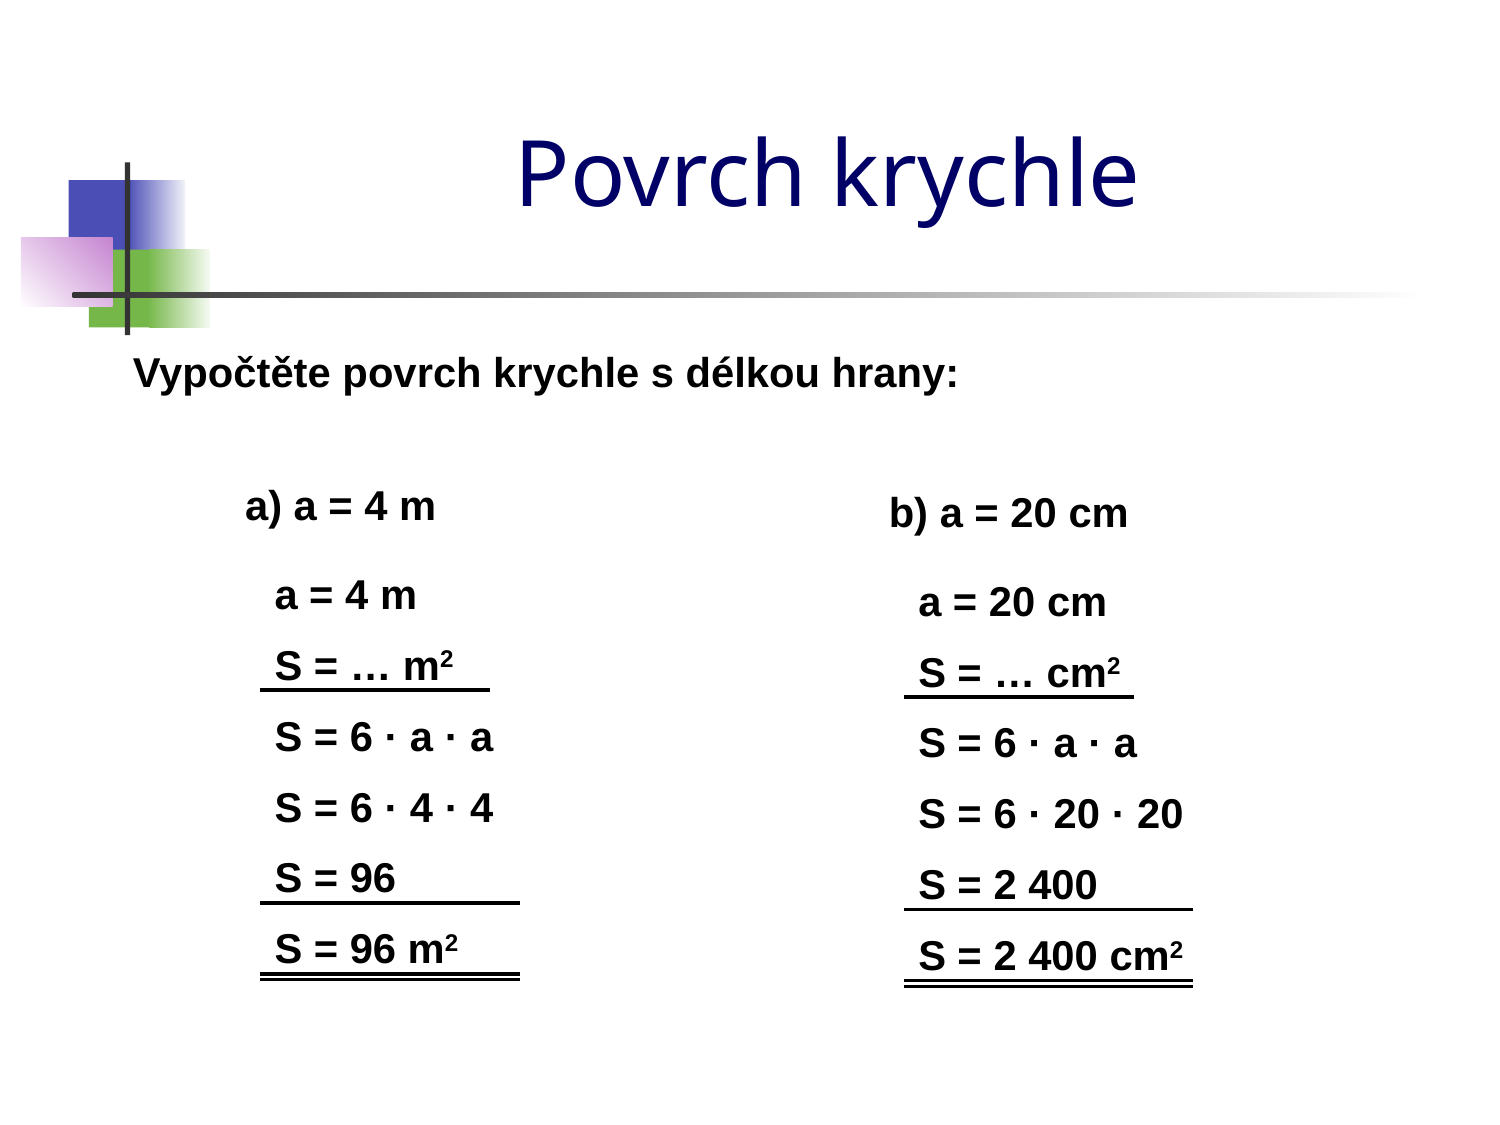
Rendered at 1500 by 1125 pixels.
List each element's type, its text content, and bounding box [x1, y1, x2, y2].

text_box a) a = 4 m [230, 471, 502, 537]
text_box S = 6 · 4 · 4 [259, 773, 532, 838]
text_box S = 6 · 20 · 20 [903, 779, 1211, 845]
text_box b) a = 20 cm [874, 478, 1146, 544]
text_box S = 6 · a · a [903, 708, 1176, 774]
text_box Vypočtěte povrch krychle s délkou hrany: [118, 338, 1388, 403]
text_box a = 20 cm [903, 567, 1176, 632]
text_box S = 6 · a · a [259, 702, 532, 767]
text_box S = 2 400 [903, 850, 1176, 908]
title Povrch krychle [188, 34, 1468, 276]
text_box S = 2 400 cm2 [903, 921, 1223, 987]
text_box S = … m2 [259, 631, 532, 697]
text_box S = 96 [259, 843, 532, 909]
text_box a = 4 m [259, 560, 532, 626]
text_box S = 96 m2 [259, 914, 532, 980]
text_box S = … cm2 [903, 638, 1176, 703]
